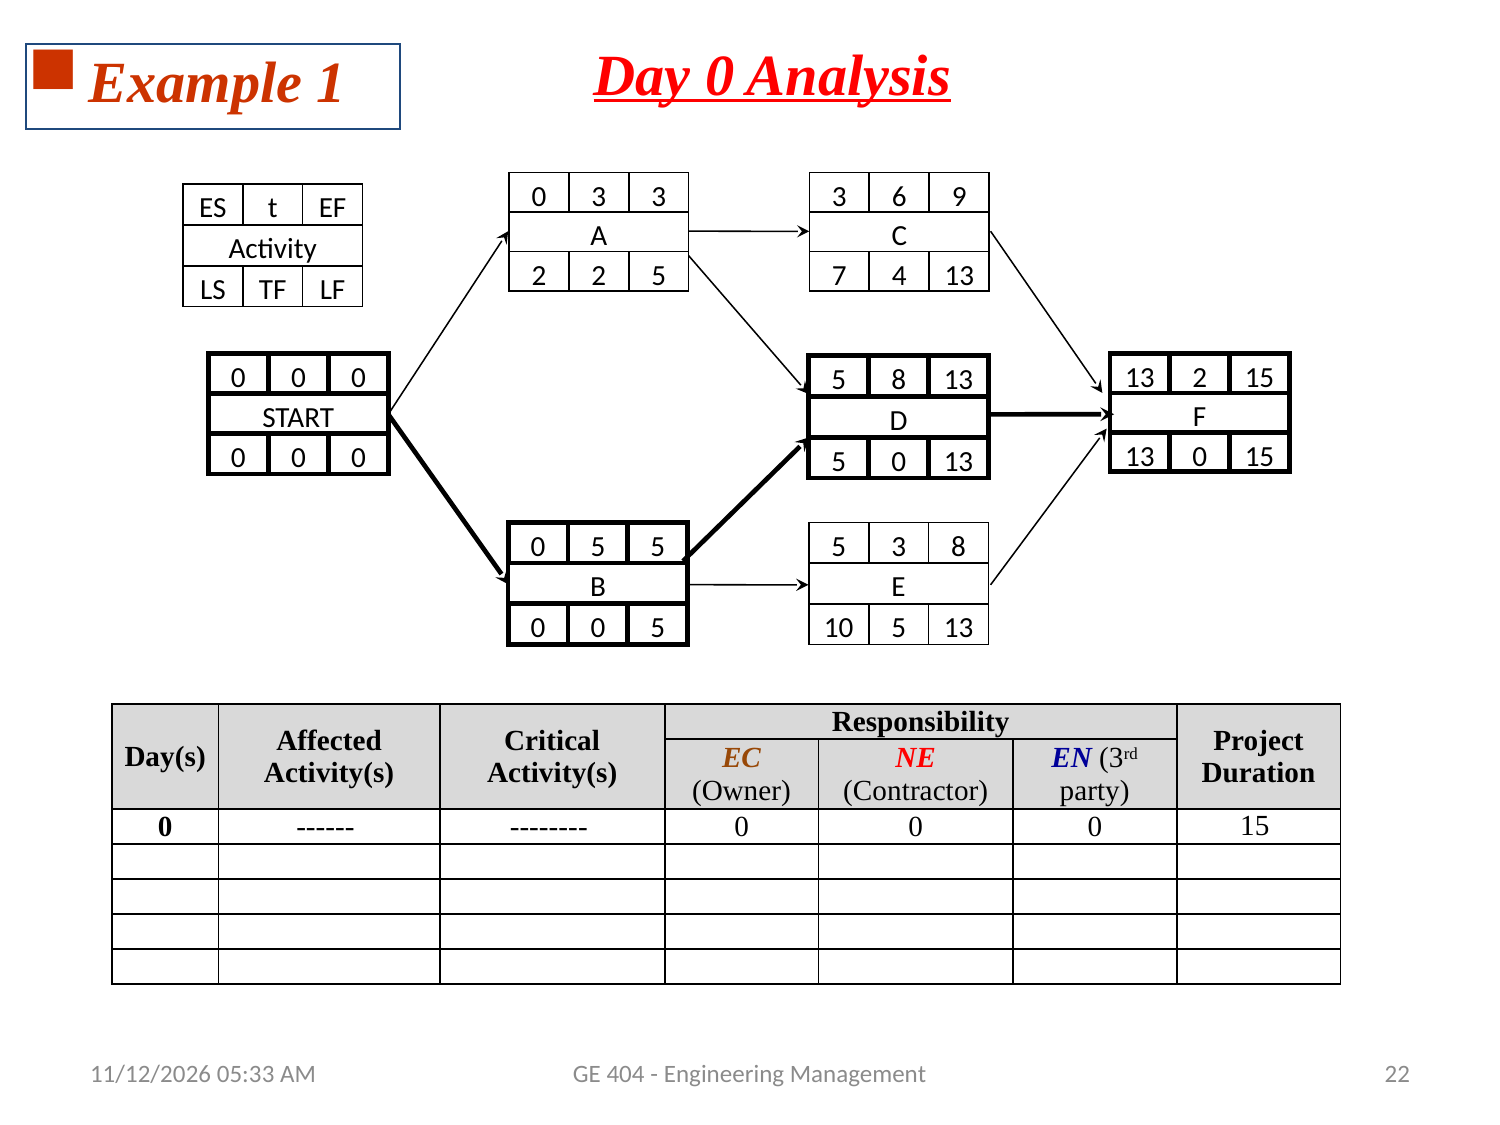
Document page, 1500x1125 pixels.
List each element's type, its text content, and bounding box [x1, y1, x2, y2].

table_header Critical Activity(s) [441, 705, 664, 808]
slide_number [75, 1042, 425, 1103]
table_cell [113, 950, 218, 983]
table_cell [819, 845, 1012, 878]
table_cell [1178, 915, 1340, 948]
text_box Day 0 Analysis [578, 29, 1063, 115]
table_cell 0 [1014, 810, 1176, 843]
footer GE 404 - Engineering Management [512, 1042, 988, 1103]
table_cell [113, 845, 218, 878]
table_header Affected Activity(s) [219, 705, 439, 808]
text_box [182, 172, 1290, 645]
table_header Project Duration [1178, 705, 1340, 808]
table_cell 0 [666, 810, 818, 843]
table_cell NE (Contractor) [819, 740, 1012, 808]
table_cell [113, 880, 218, 913]
table_cell [819, 950, 1012, 983]
table_cell [819, 880, 1012, 913]
table_cell [441, 950, 664, 983]
table_cell [819, 915, 1012, 948]
table_cell 0 [113, 810, 218, 843]
table_cell [113, 915, 218, 948]
table_cell -------- [441, 810, 664, 843]
table_cell [1014, 950, 1176, 983]
table_cell [1178, 845, 1340, 878]
table_cell [1014, 845, 1176, 878]
slide_number 22 [1074, 1042, 1425, 1103]
table_cell [1178, 950, 1340, 983]
table_cell [219, 845, 439, 878]
table_cell ------ [219, 810, 439, 843]
text_box Example 1 [26, 44, 400, 129]
table_cell [441, 915, 664, 948]
table_cell [1178, 880, 1340, 913]
table_cell [441, 880, 664, 913]
table_cell 15 [1178, 810, 1340, 843]
table_cell [441, 845, 664, 878]
table_cell 0 [819, 810, 1012, 843]
table_cell EN (3rd party) [1014, 740, 1176, 808]
table_cell EC (Owner) [666, 740, 818, 808]
table_cell [219, 880, 439, 913]
table_header Day(s) [113, 705, 218, 808]
table_cell [666, 950, 818, 983]
table_cell [666, 915, 818, 948]
table_cell [1014, 915, 1176, 948]
table_cell [219, 915, 439, 948]
table_header Responsibility [666, 705, 1176, 738]
table_cell [1014, 880, 1176, 913]
table_cell [666, 845, 818, 878]
table_cell [219, 950, 439, 983]
table_cell [666, 880, 818, 913]
